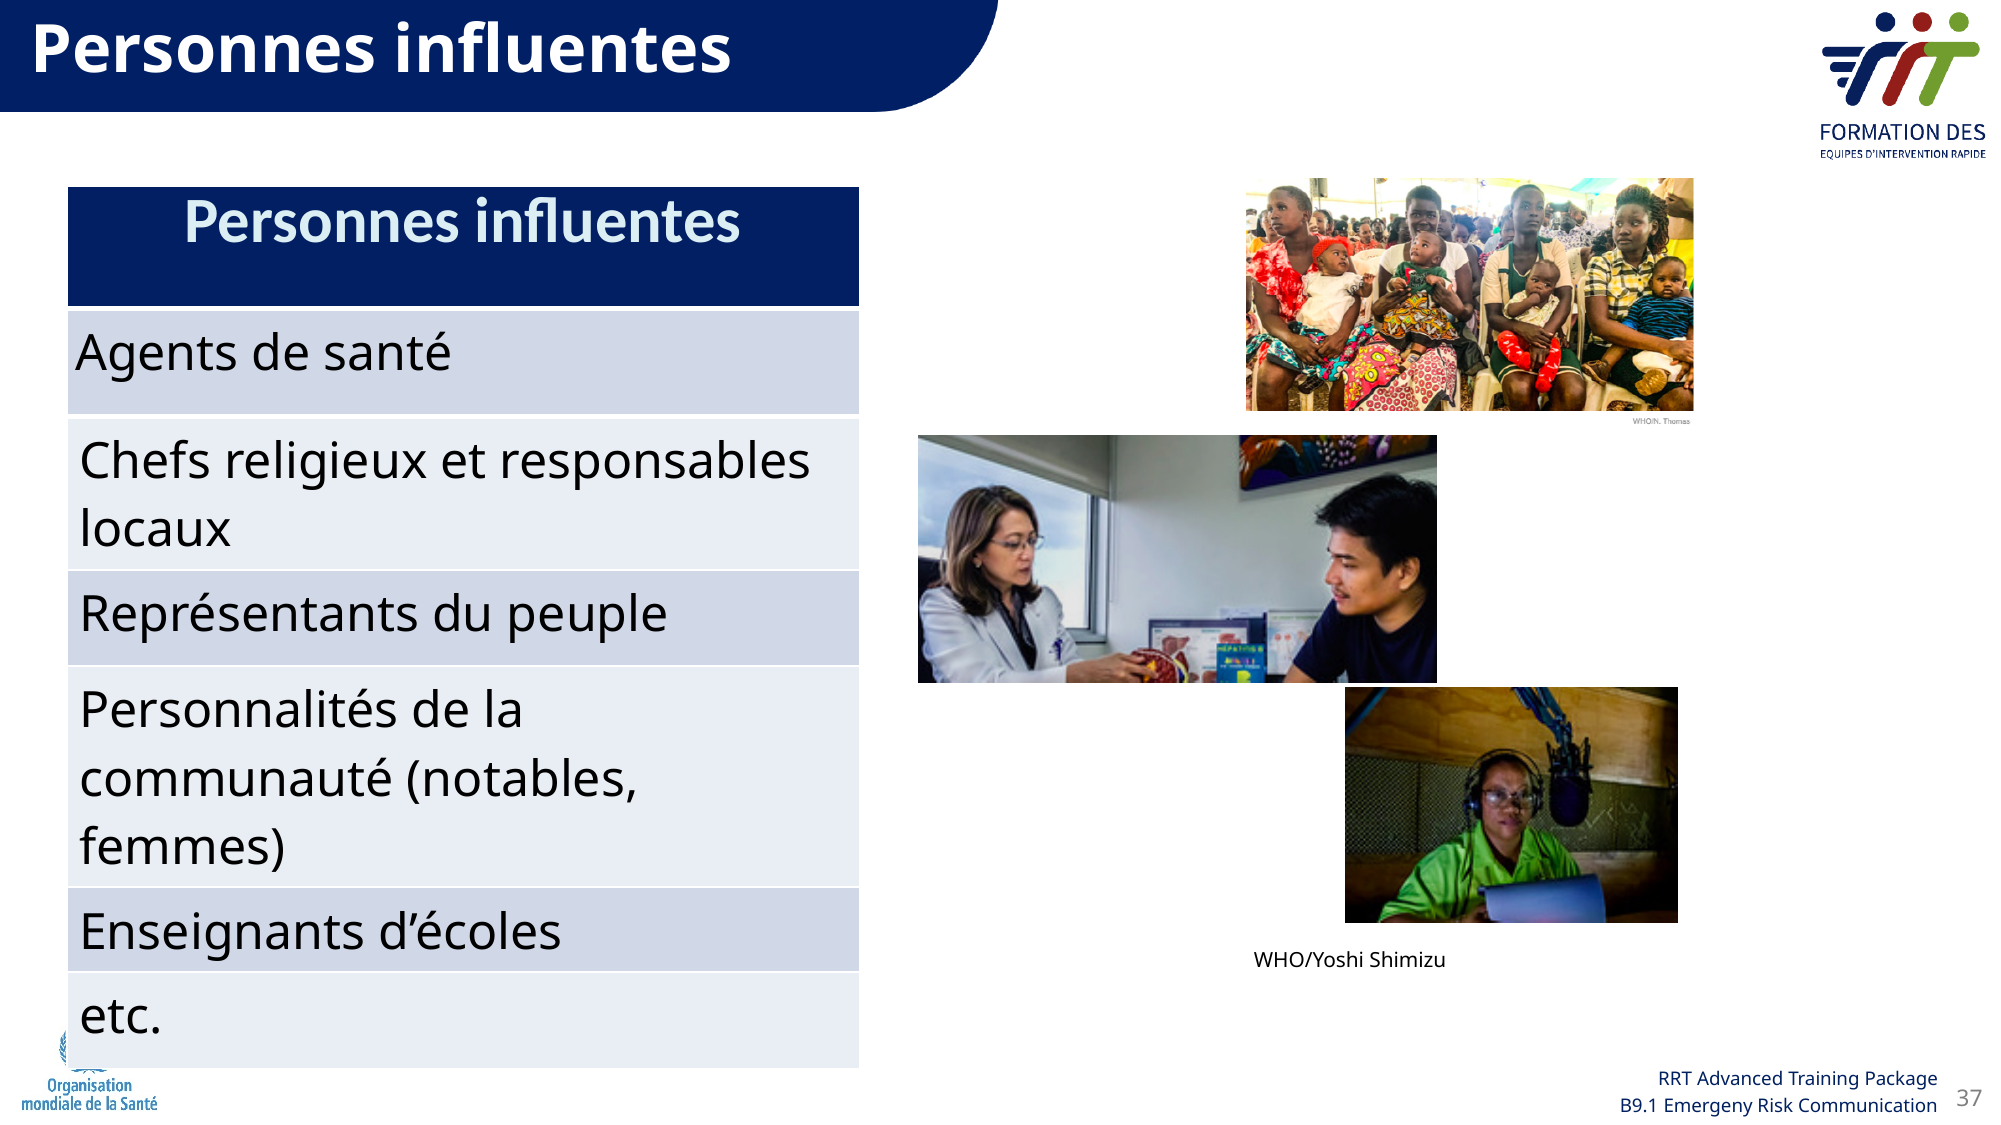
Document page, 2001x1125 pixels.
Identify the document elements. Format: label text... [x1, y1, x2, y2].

table_cell Personnalités de la communauté (notables, femmes) [68, 667, 859, 886]
picture [20, 1020, 158, 1111]
text_box Personnes influentes [22, 0, 1401, 104]
picture [917, 435, 1438, 683]
table_cell Enseignants d’écoles [68, 888, 859, 971]
text_box WHO/Yoshi Shimizu [1246, 939, 1532, 980]
table_cell Agents de santé [68, 311, 859, 414]
table_header Personnes influentes [68, 187, 859, 306]
picture [1246, 178, 1695, 427]
picture [1345, 687, 1679, 923]
picture [0, 0, 999, 112]
table_cell Représentants du peuple [68, 571, 859, 665]
table_cell etc. [68, 973, 859, 1068]
table_cell Chefs religieux et responsables locaux [68, 419, 859, 569]
picture [1820, 11, 1986, 160]
